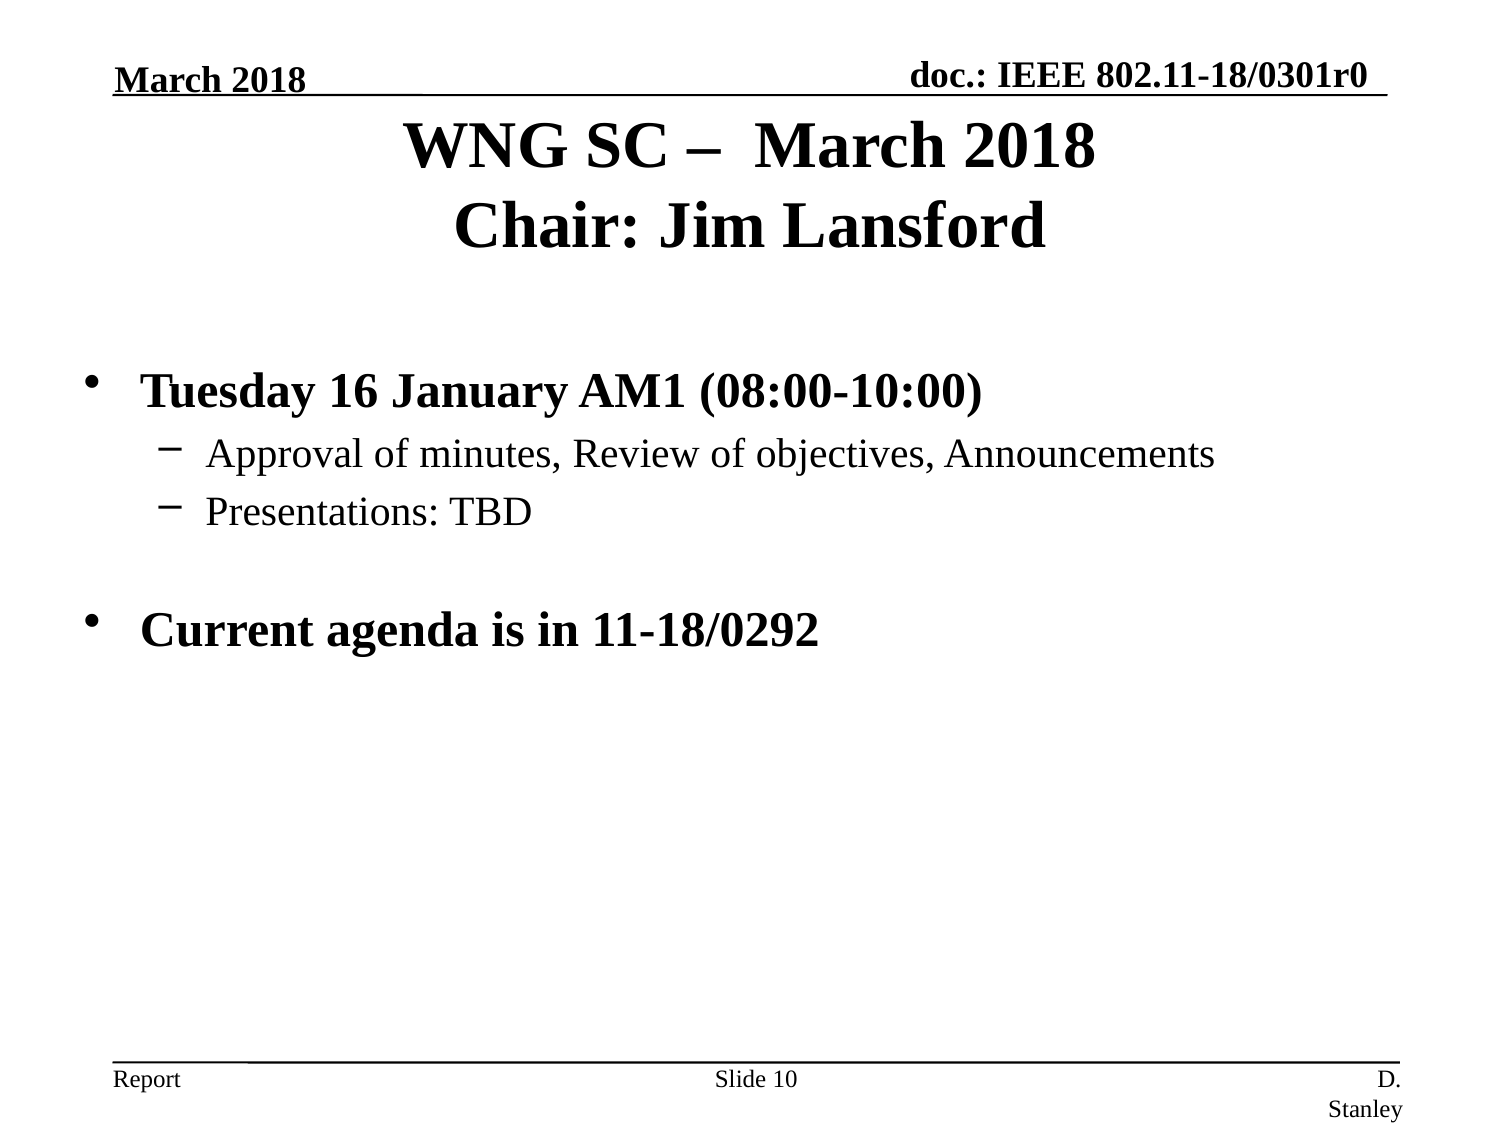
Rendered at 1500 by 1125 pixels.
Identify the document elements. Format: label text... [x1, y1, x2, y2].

slide_number Slide 10 [712, 1062, 800, 1093]
text_box Tuesday 16 January AM1 (08:00-10:00) Approval of minutes, Review of objectives, Announcements Presentations: TBD Current agenda is in 11-18/0292 [68, 349, 1432, 784]
footer D. Stanley, HP Enterprise [1325, 1062, 1402, 1093]
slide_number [114, 54, 309, 100]
title WNG SC – March 2018 Chair: Jim Lansford [112, 125, 1388, 238]
